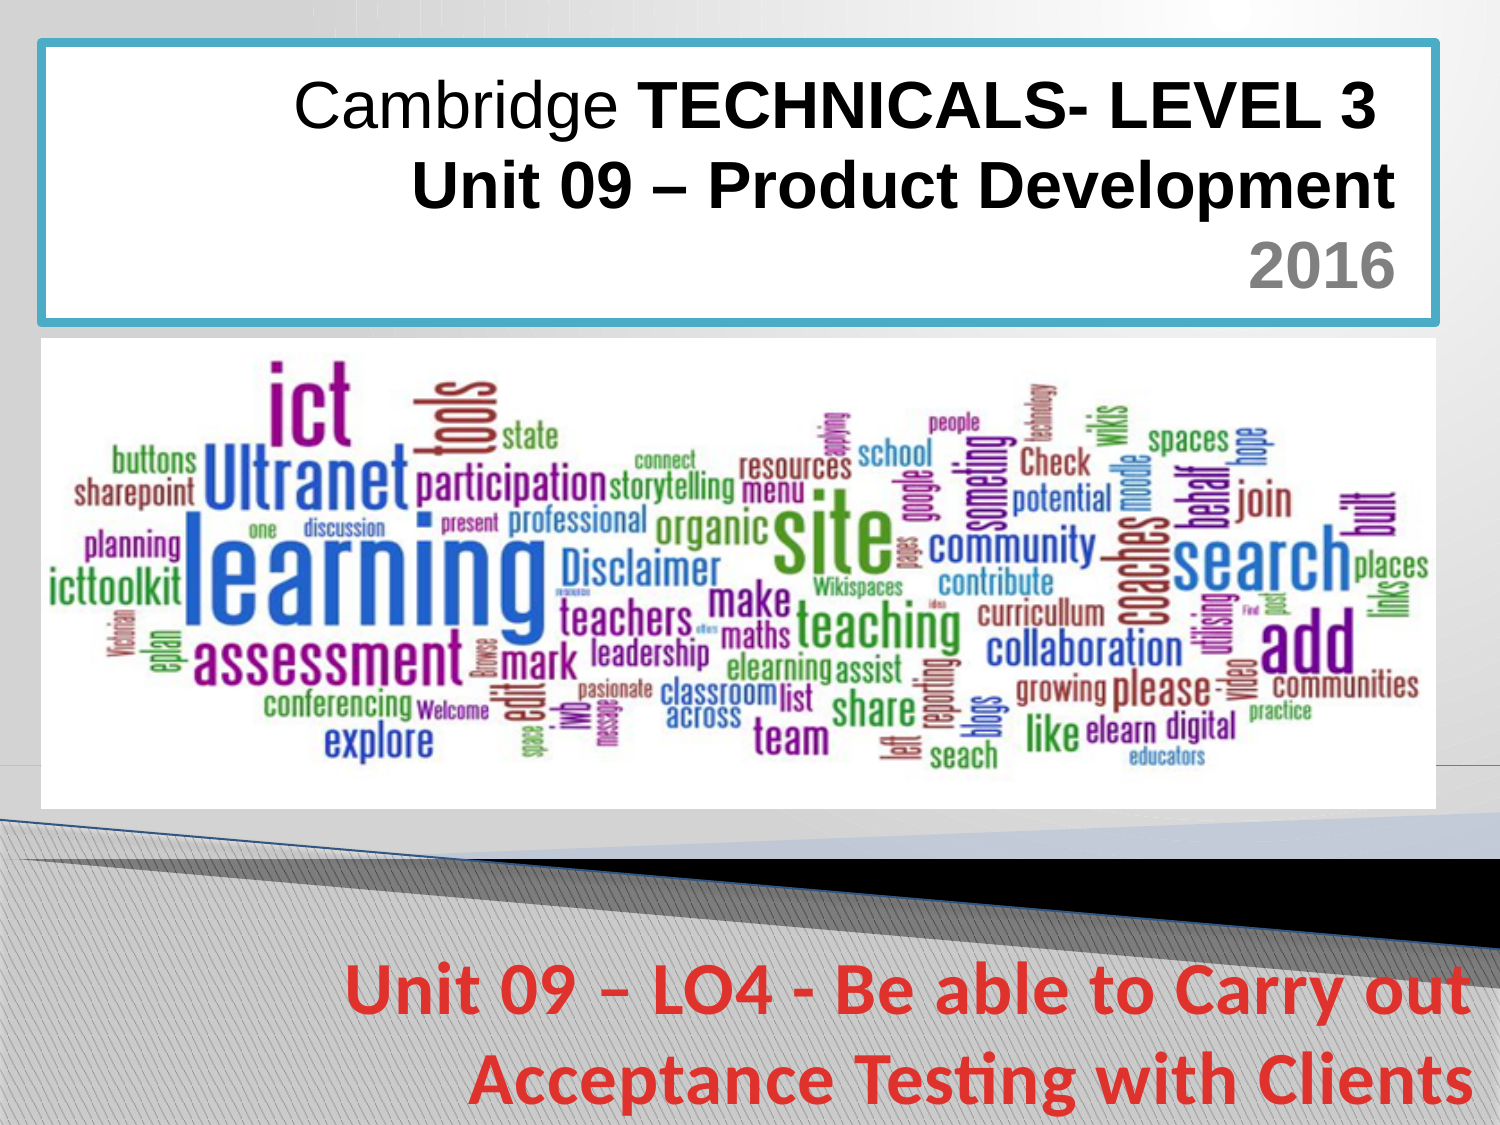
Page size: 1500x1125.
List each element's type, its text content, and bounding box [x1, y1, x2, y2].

subtitle Unit 09 – LO4 - Be able to Carry out Acceptance Testing with Clients [53, 932, 1495, 1059]
picture [5, 859, 1274, 932]
picture [41, 337, 1436, 809]
text_box [37, 38, 1440, 327]
text_box Cambridge TECHNICALS- LEVEL 3 Unit 09 – Product Development 2016 [253, 54, 1412, 310]
picture [1495, 951, 1500, 989]
